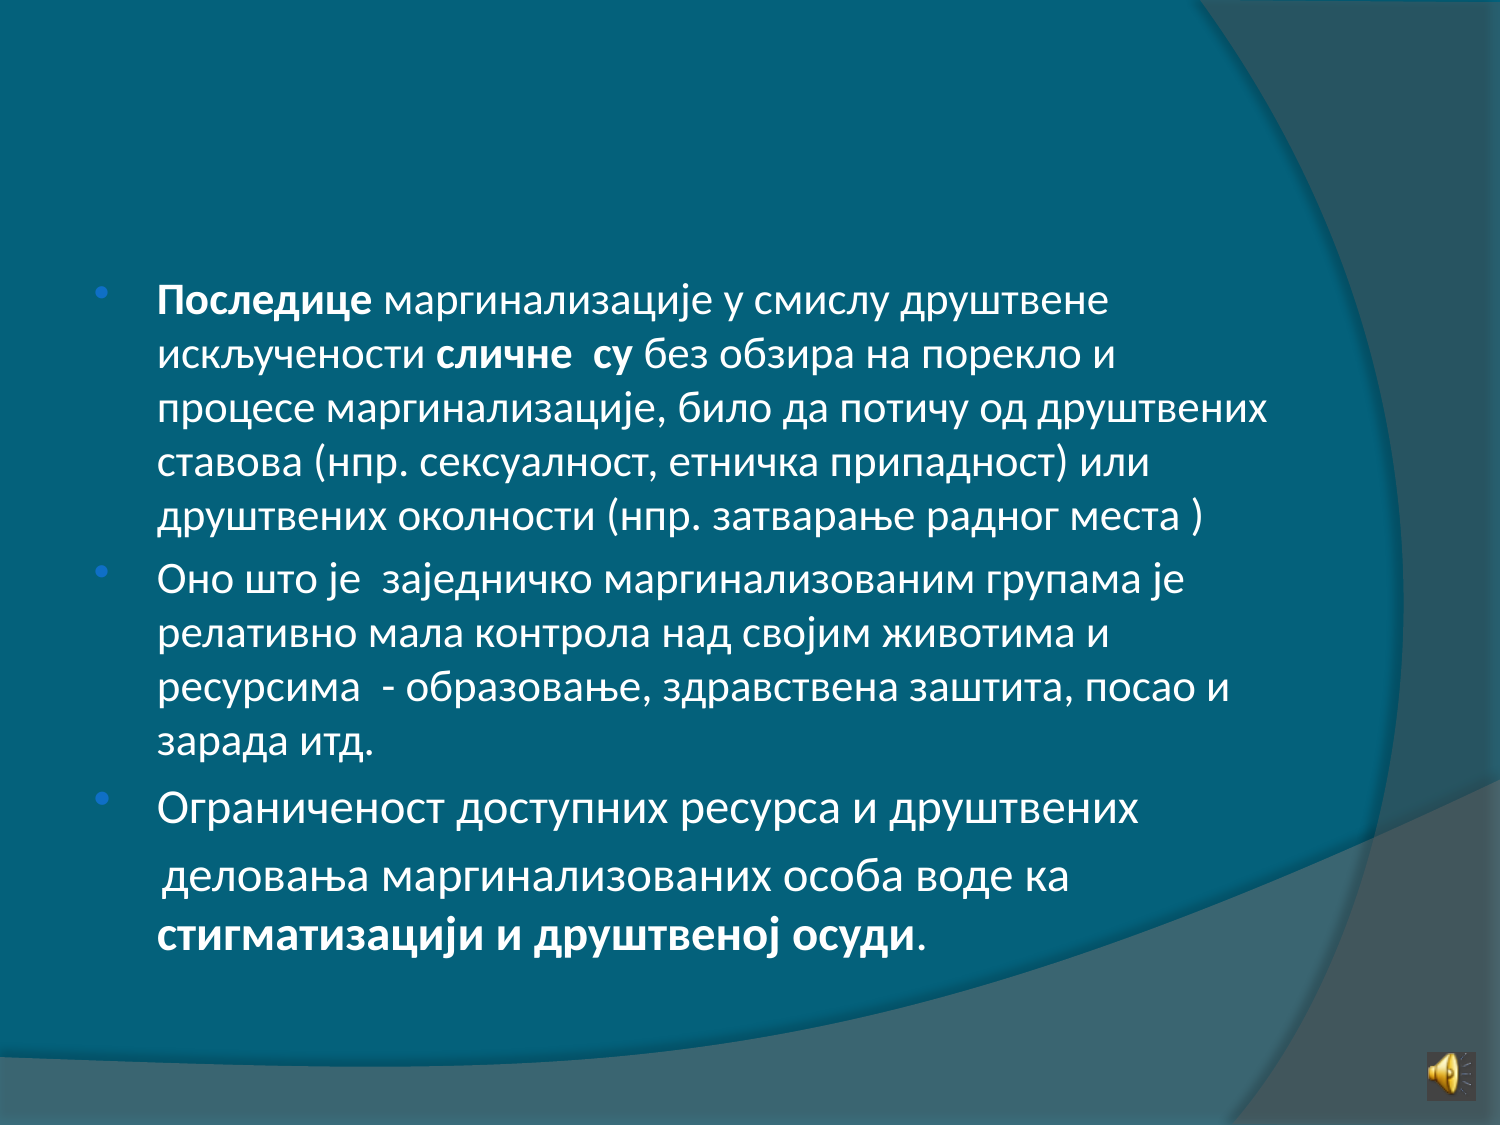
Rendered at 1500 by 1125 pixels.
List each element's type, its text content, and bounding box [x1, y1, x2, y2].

picture [1426, 1051, 1477, 1102]
list Последице маргинализације у смислу друштвене искључености сличне су без обзира на порекло и процесе маргинализације, било да потичу од друштвених ставова (нпр. сексуалност, етничка припадност) или друштвених околности (нпр. затварање радног места ) Оно што је заједничко маргинализованим групама је релативно мала контрола над својим животима и ресурсима - образовање, здравствена заштита, посао и зарада итд. Ограниченост доступних ресурса и друштвених деловања маргинализованих особа воде ка стигматизацији и друштвеној осуди. [75, 262, 1300, 1005]
